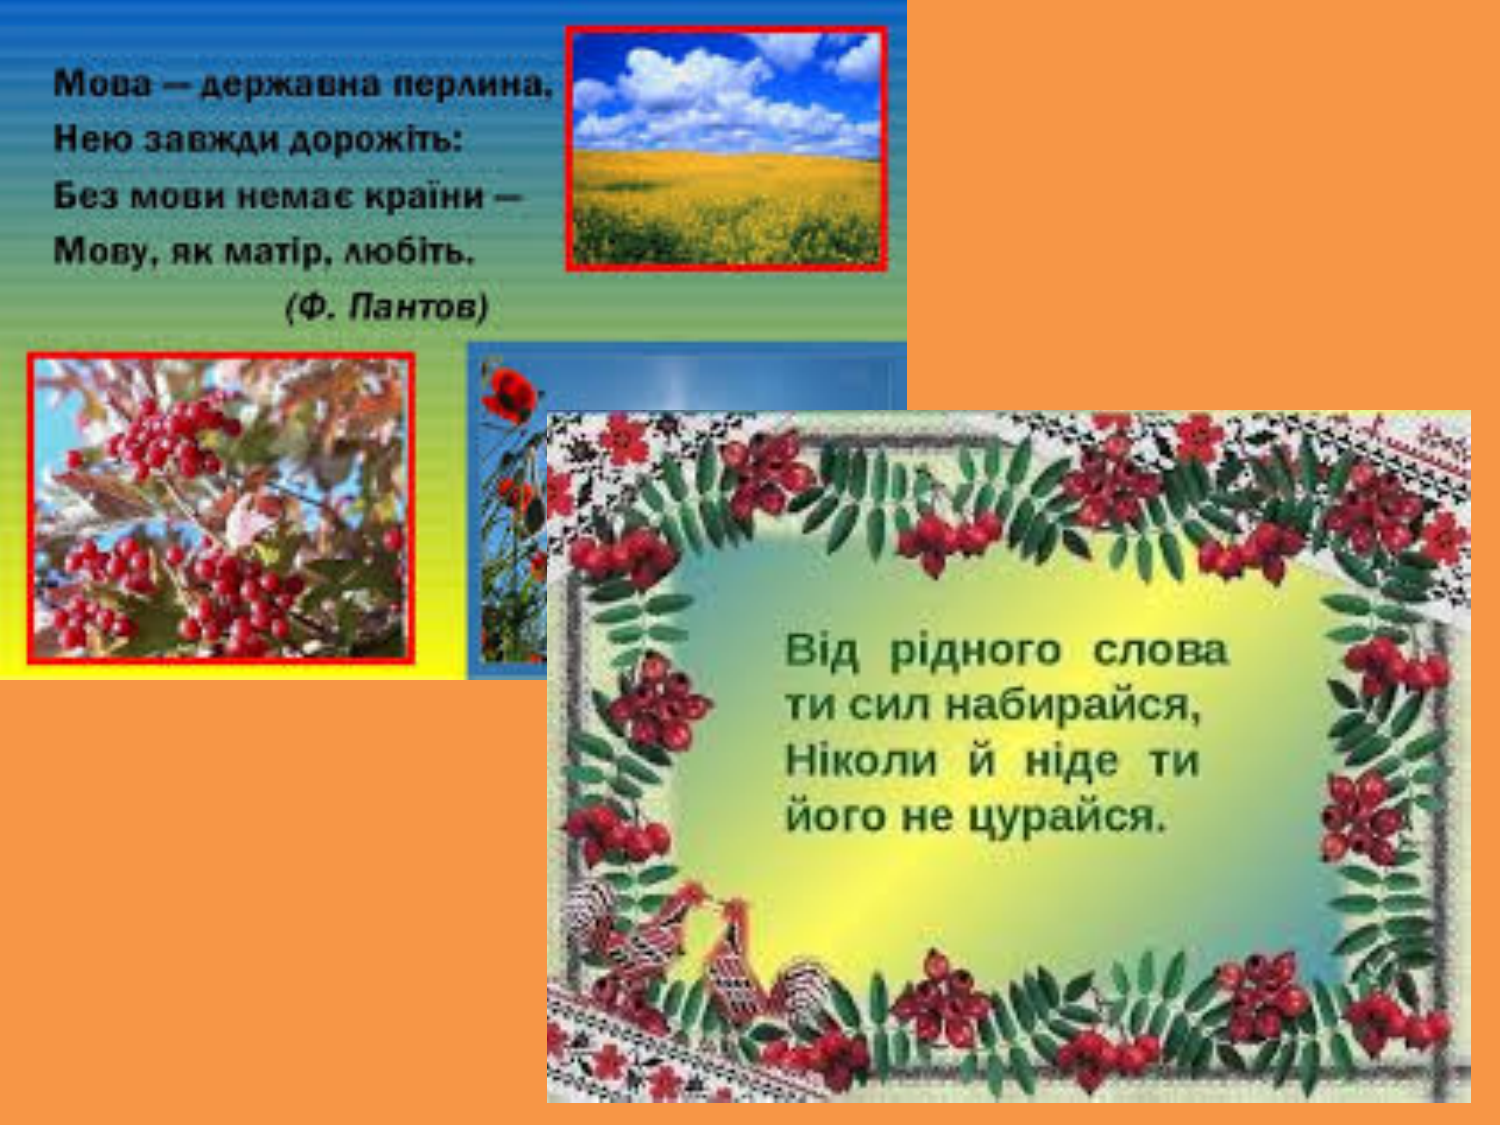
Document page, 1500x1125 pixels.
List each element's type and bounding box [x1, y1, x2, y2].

picture [547, 410, 1471, 1103]
list [0, 0, 907, 680]
